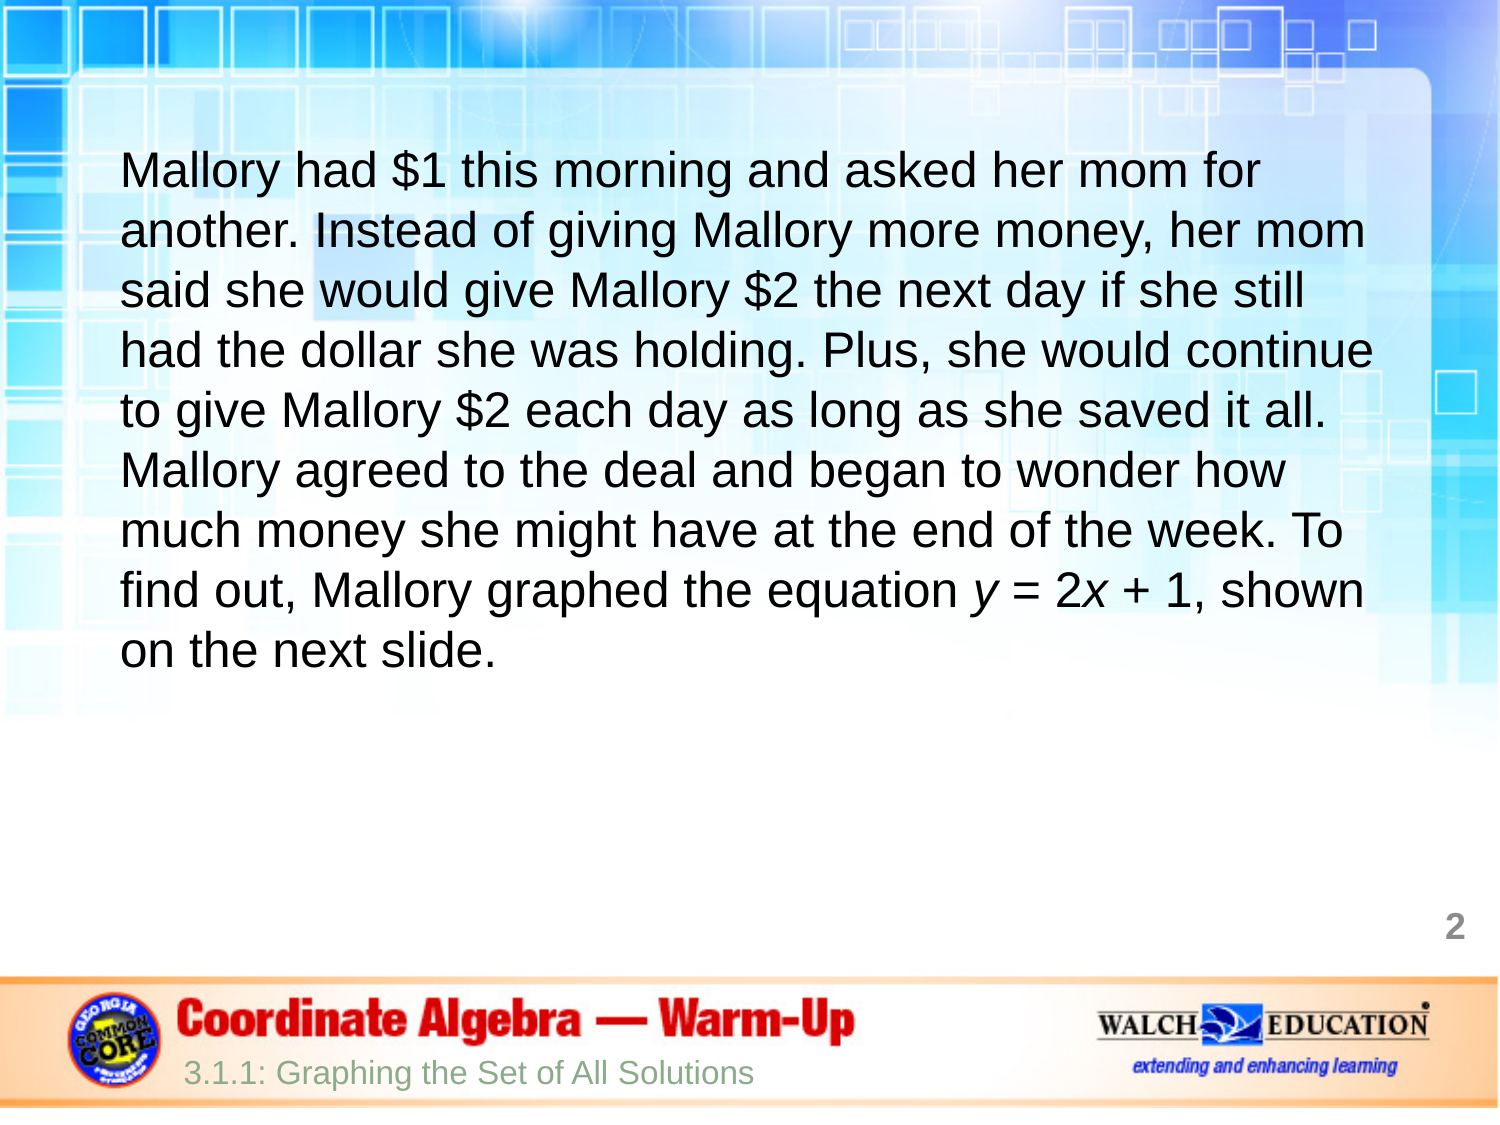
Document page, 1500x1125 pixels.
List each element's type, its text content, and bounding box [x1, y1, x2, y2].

footer 3.1.1: Graphing the Set of All Solutions [168, 1048, 1067, 1094]
text_box Mallory had $1 this morning and asked her mom for another. Instead of giving Mallory more money, her mom said she would give Mallory $2 the next day if she still had the dollar she was holding. Plus, she would continue to give Mallory $2 each day as long as she saved it all. Mallory agreed to the deal and began to wonder how much money she might have at the end of the week. To find out, Mallory graphed the equation y = 2x + 1, shown on the next slide. [105, 130, 1411, 949]
slide_number 2 [1361, 901, 1481, 949]
picture [0, 0, 1500, 1108]
